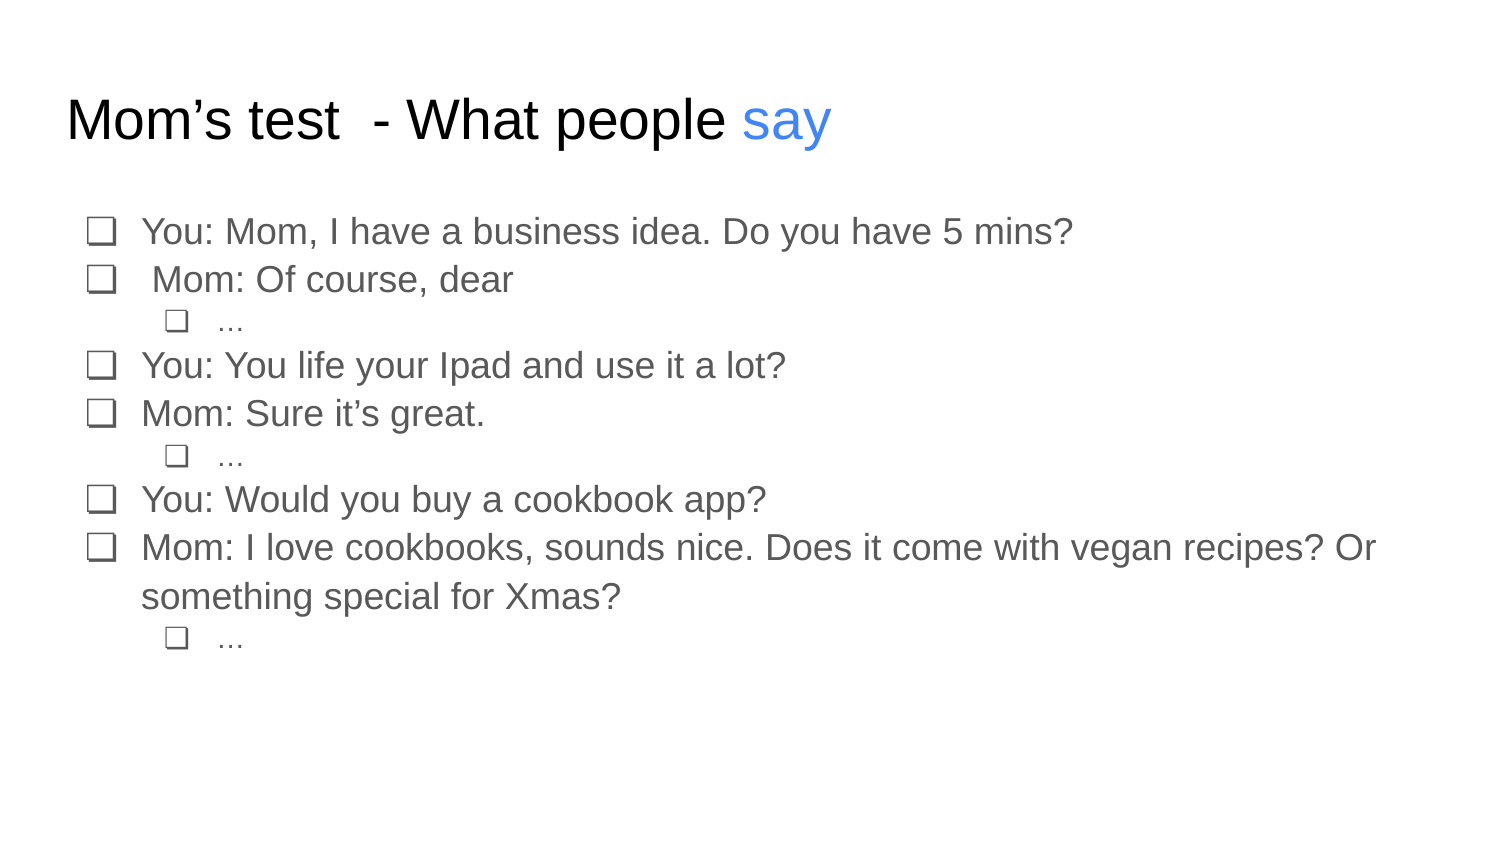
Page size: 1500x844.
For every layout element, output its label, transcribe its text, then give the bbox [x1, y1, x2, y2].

title Mom’s test - What people say [51, 72, 1449, 167]
list You: Mom, I have a business idea. Do you have 5 mins? Mom: Of course, dear … You: You life your Ipad and use it a lot? Mom: Sure it’s great. … You: Would you buy a cookbook app? Mom: I love cookbooks, sounds nice. Does it come with vegan recipes? Or something special for Xmas? … [51, 189, 1449, 750]
